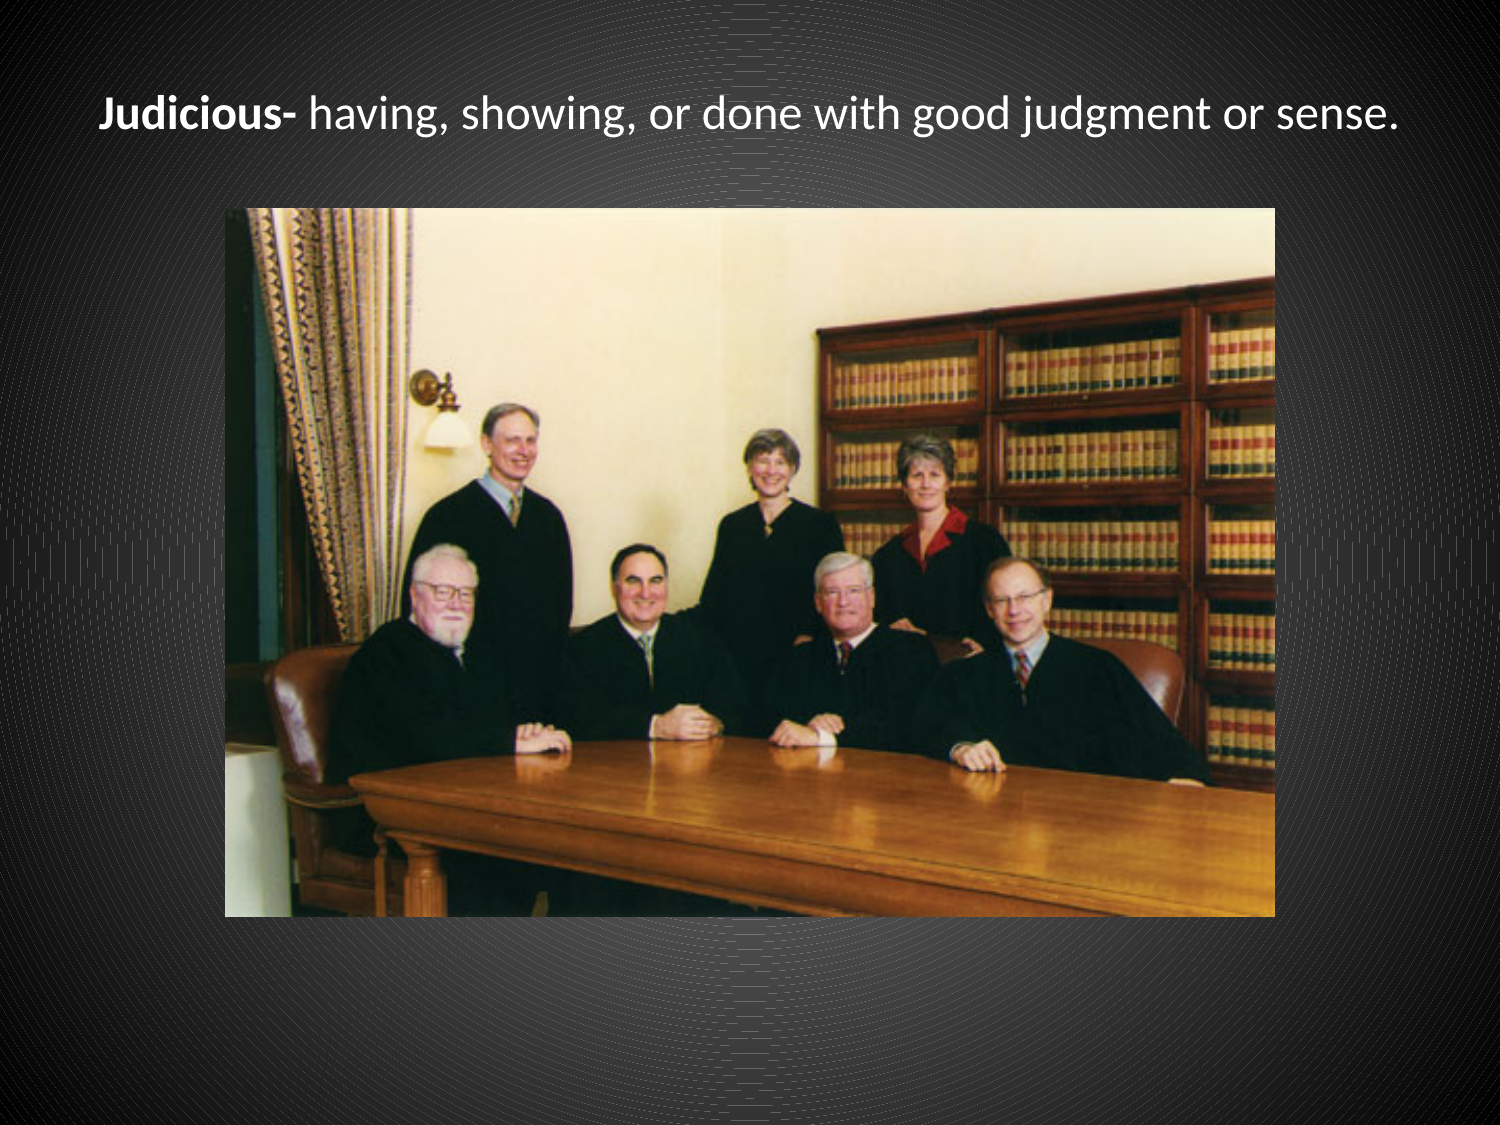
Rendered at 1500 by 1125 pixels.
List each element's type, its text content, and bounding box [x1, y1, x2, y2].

picture [224, 208, 1276, 917]
title Judicious- having, showing, or done with good judgment or sense. [75, 45, 1425, 233]
